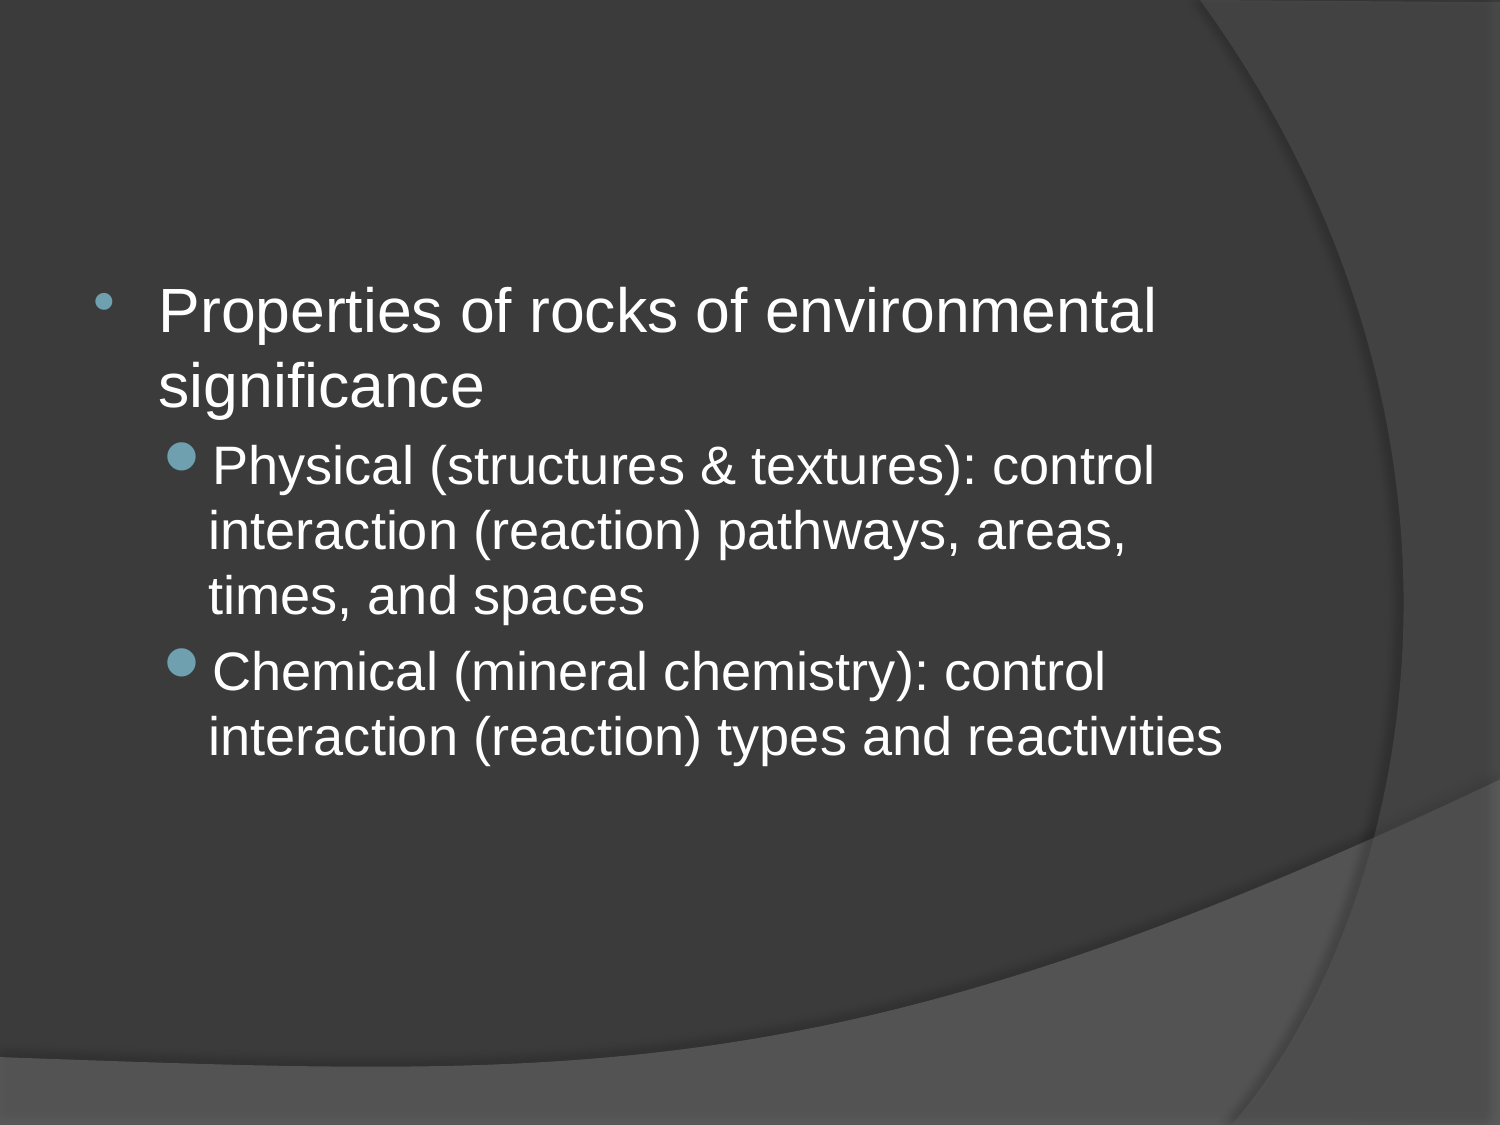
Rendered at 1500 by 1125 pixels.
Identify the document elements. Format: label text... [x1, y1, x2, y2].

list Properties of rocks of environmental significance Physical (structures & textures): control interaction (reaction) pathways, areas, times, and spaces Chemical (mineral chemistry): control interaction (reaction) types and reactivities [75, 262, 1300, 1005]
